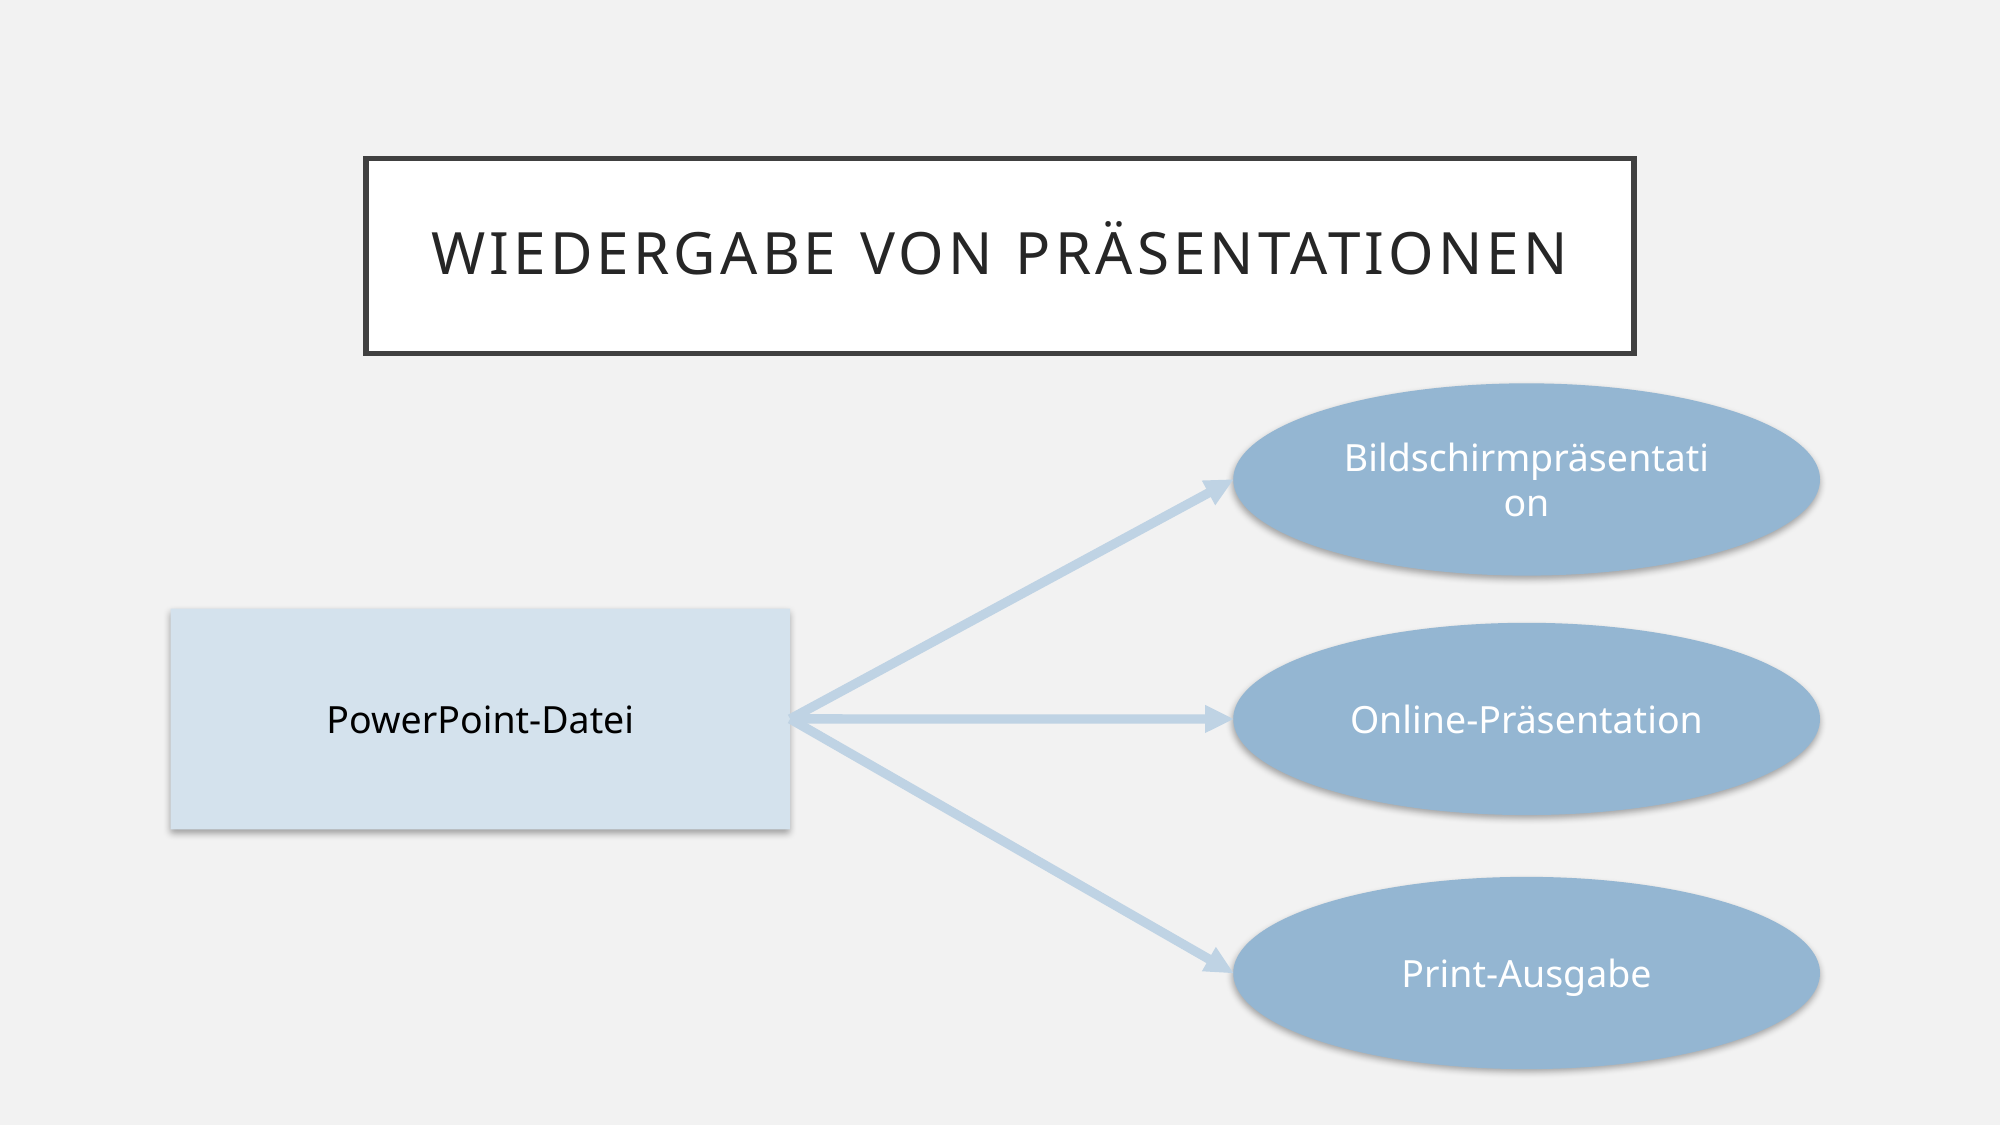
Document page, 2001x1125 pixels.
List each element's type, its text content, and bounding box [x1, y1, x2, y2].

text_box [790, 479, 1234, 718]
text_box Bildschirmpräsentation [1232, 382, 1822, 577]
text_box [790, 718, 1234, 973]
title Wiedergabe von Präsentationen [363, 156, 1637, 356]
text_box Online-Präsentation [1234, 621, 1822, 817]
text_box PowerPoint-Datei [170, 608, 790, 830]
text_box Print-Ausgabe [1232, 875, 1822, 1071]
